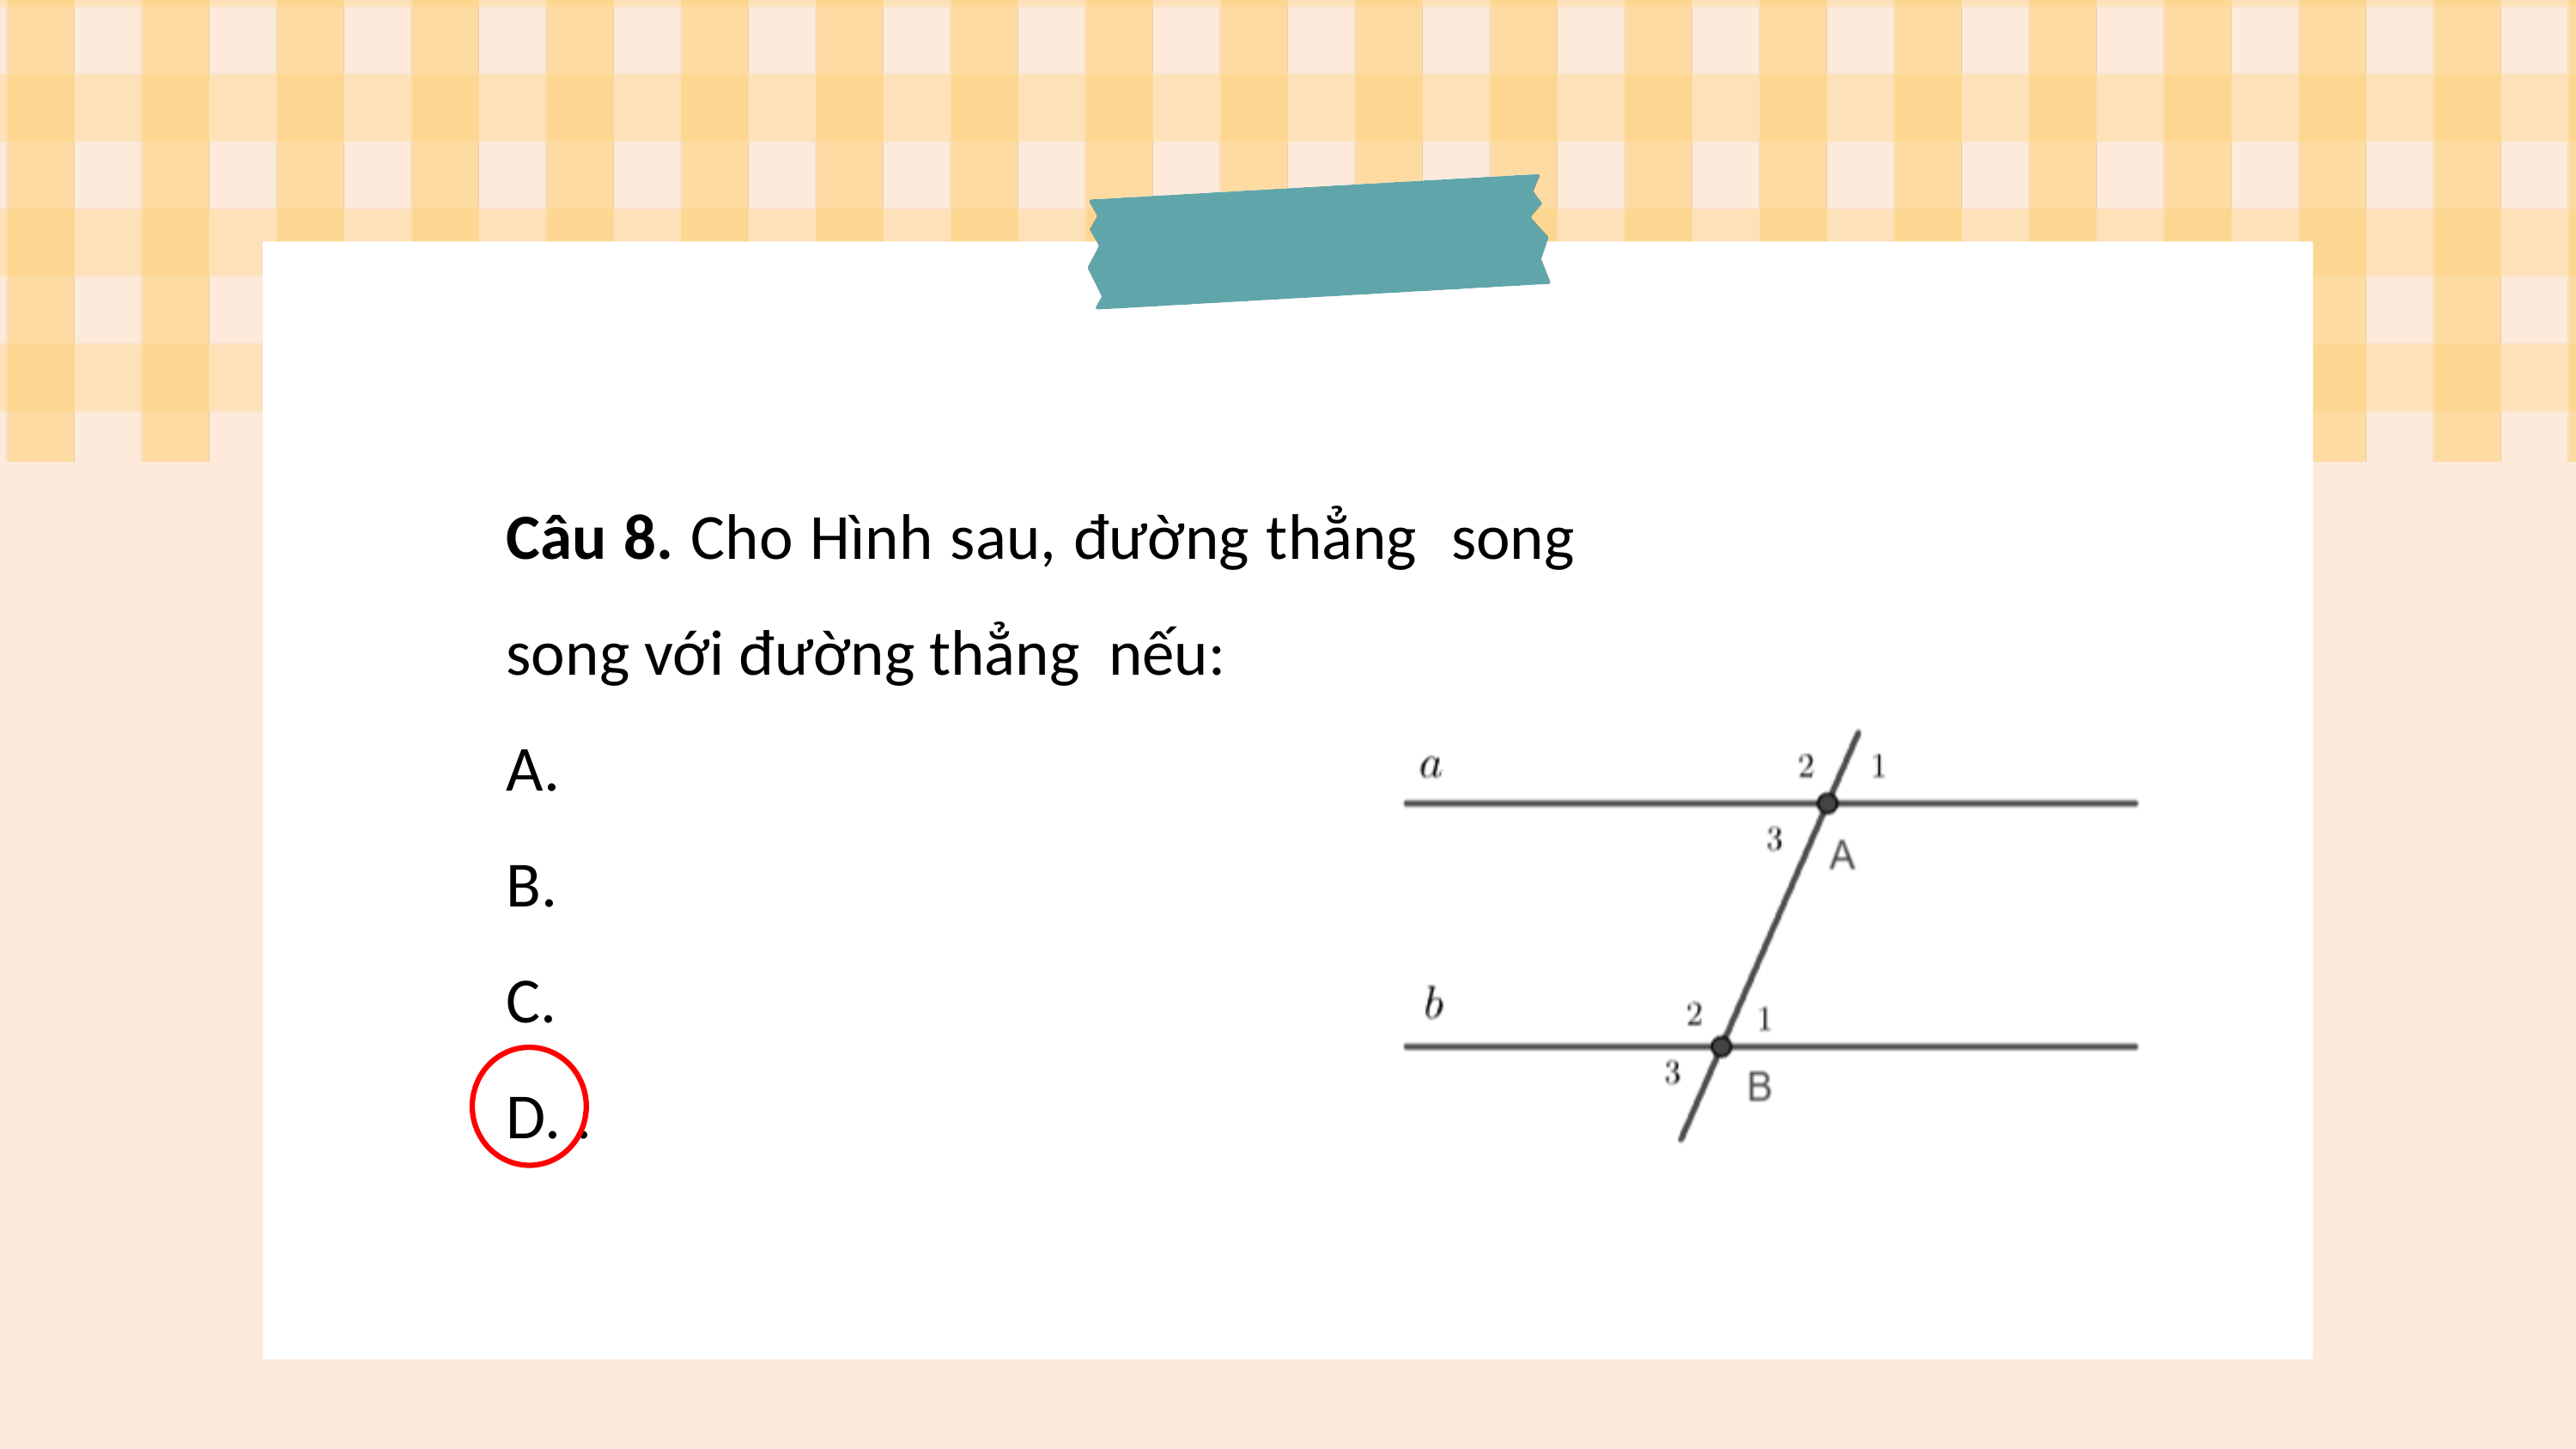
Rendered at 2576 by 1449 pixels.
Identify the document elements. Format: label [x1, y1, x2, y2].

picture [0, 0, 2576, 462]
text_box [471, 1047, 586, 1166]
text_box [263, 471, 2313, 1360]
picture [1352, 668, 2219, 1205]
